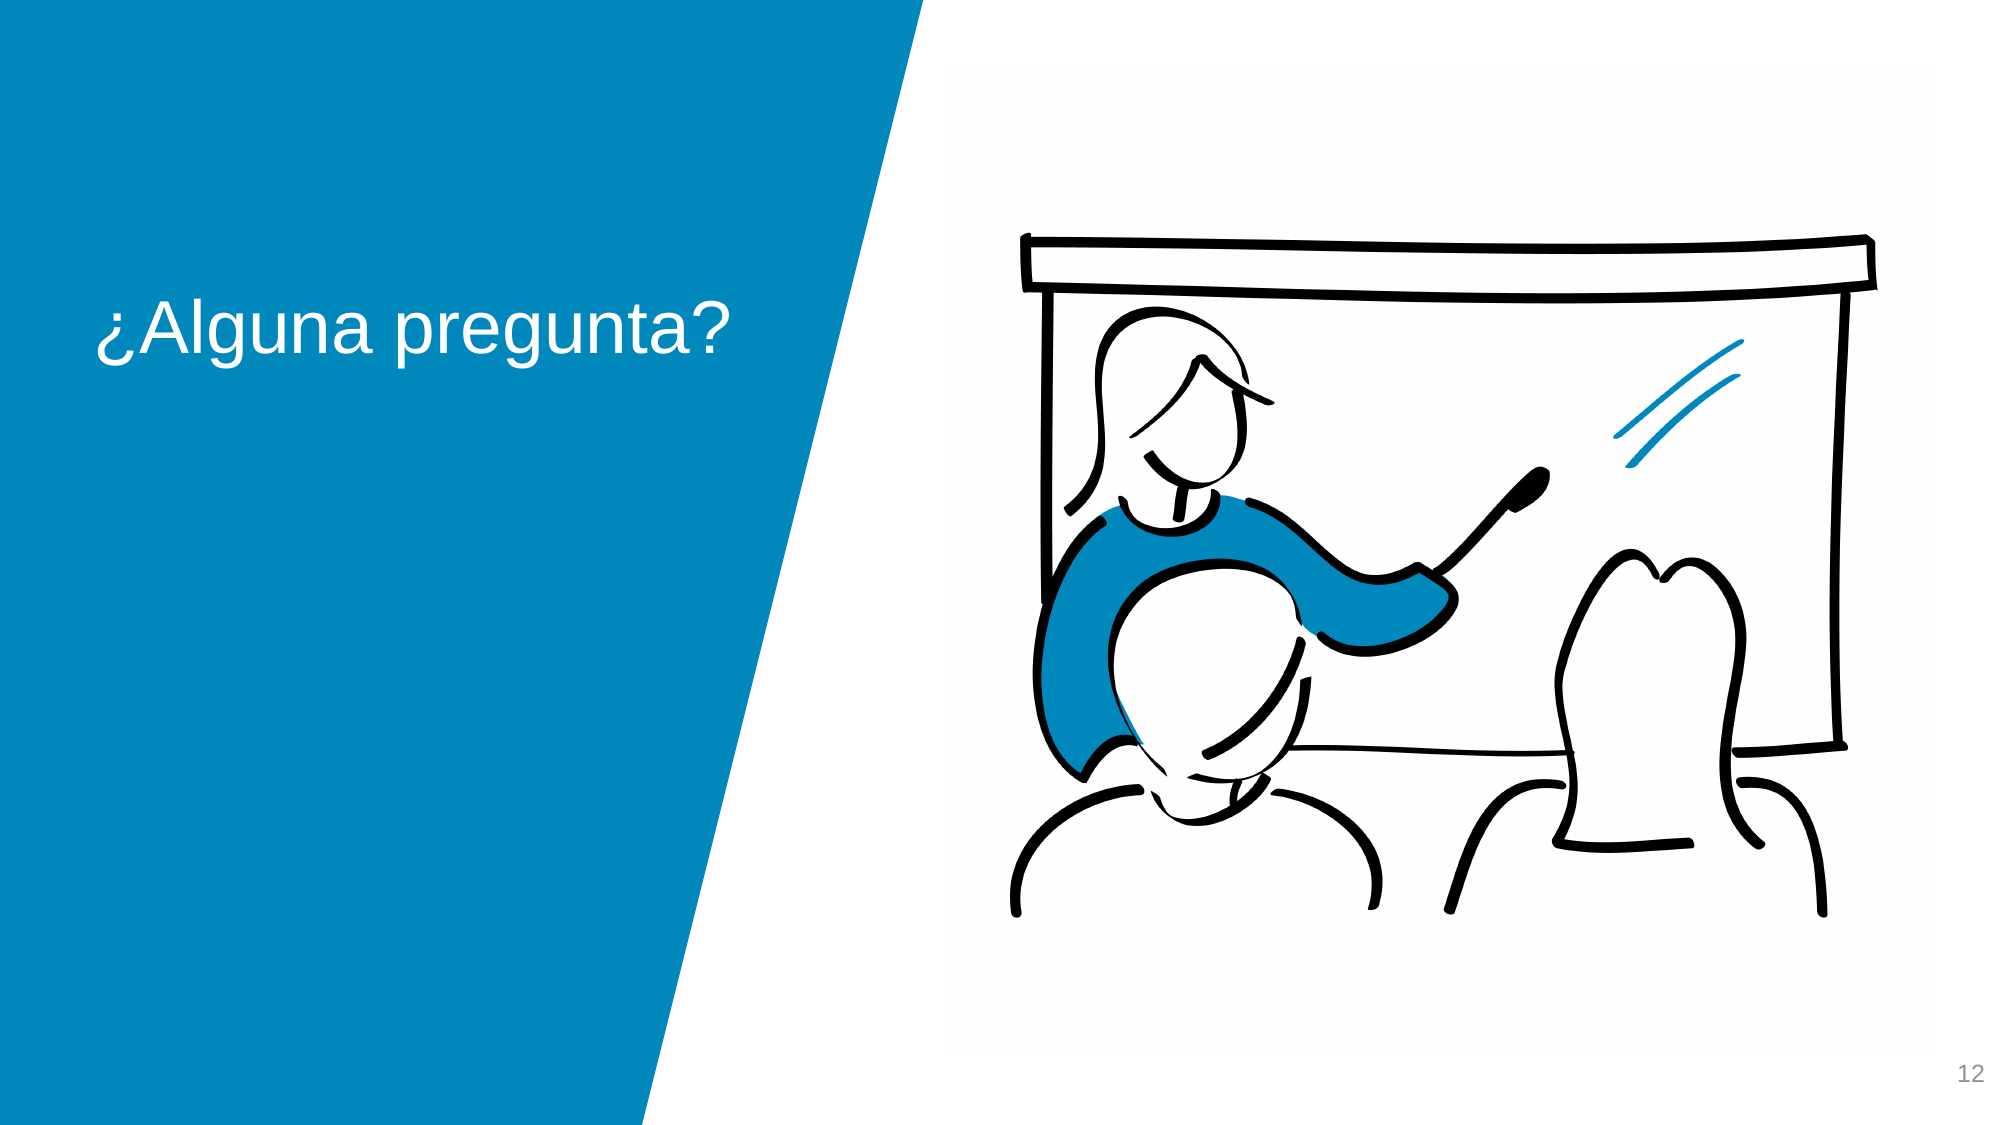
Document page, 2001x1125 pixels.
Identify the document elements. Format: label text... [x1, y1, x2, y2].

picture [944, 68, 1932, 1056]
slide_number 12 [1550, 1042, 2000, 1103]
title ¿Alguna pregunta? [93, 0, 775, 371]
